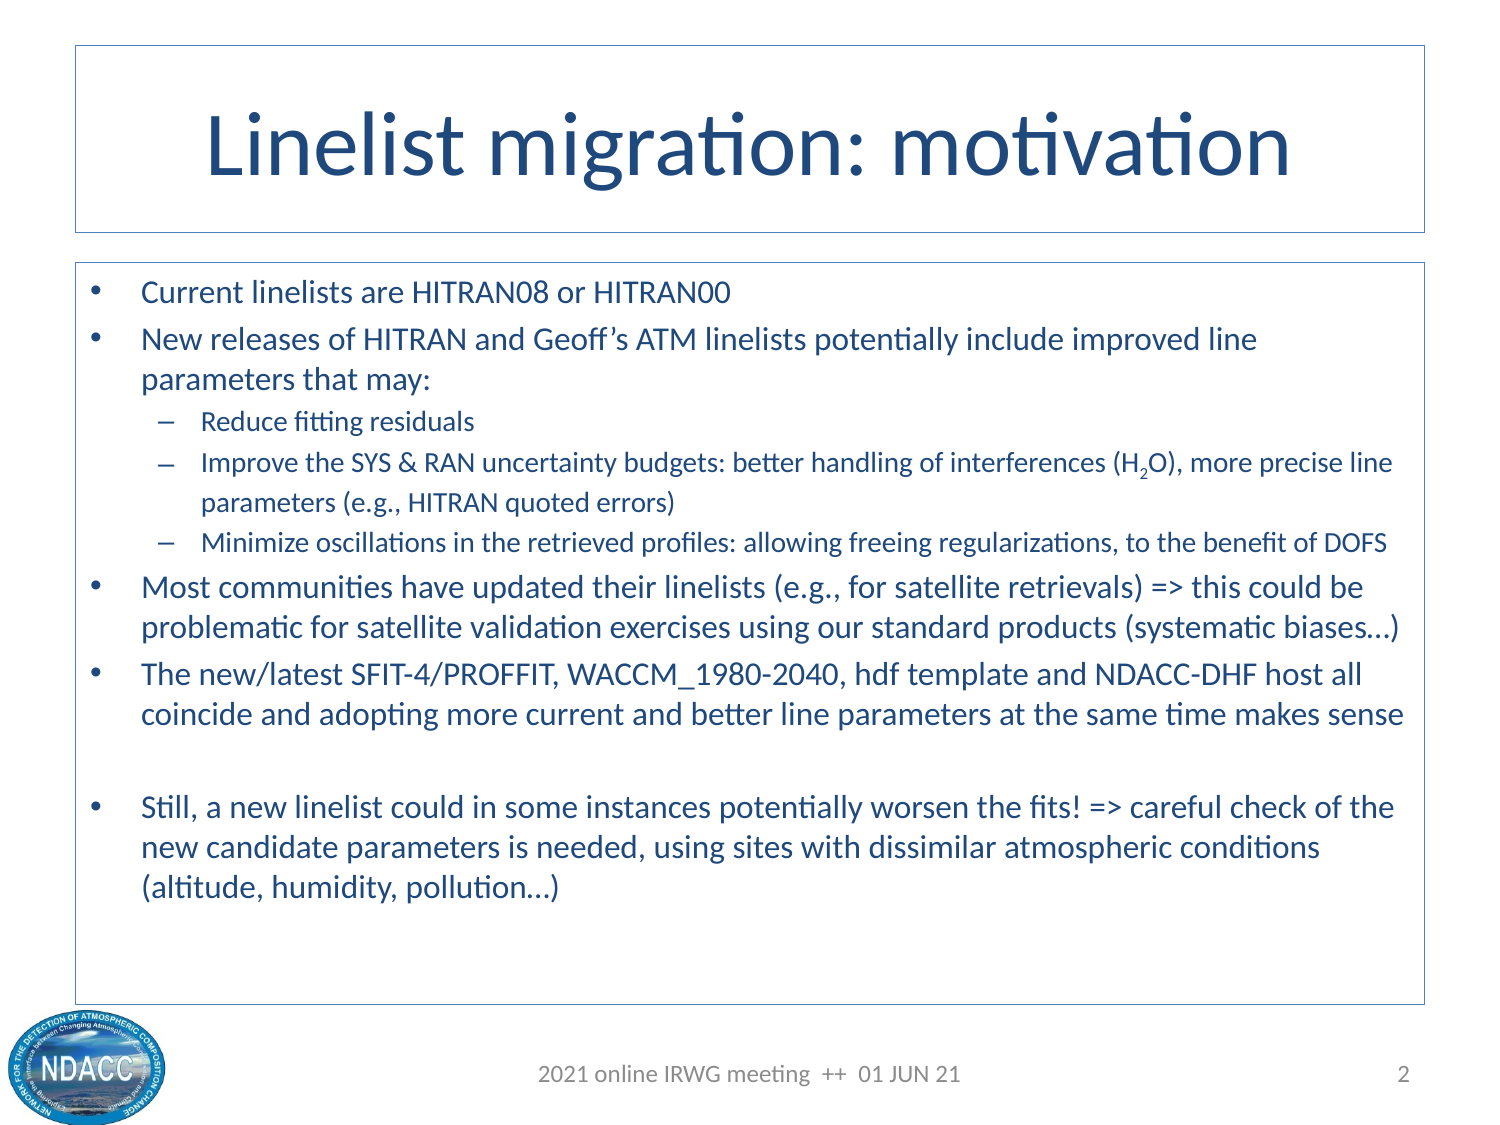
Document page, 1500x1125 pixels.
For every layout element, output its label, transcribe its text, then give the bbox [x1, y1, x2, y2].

title Linelist migration: motivation [75, 45, 1425, 233]
list Current linelists are HITRAN08 or HITRAN00 New releases of HITRAN and Geoff’s ATM linelists potentially include improved line parameters that may: Reduce fitting residuals Improve the SYS & RAN uncertainty budgets: better handling of interferences (H2O), more precise line parameters (e.g., HITRAN quoted errors) Minimize oscillations in the retrieved profiles: allowing freeing regularizations, to the benefit of DOFS Most communities have updated their linelists (e.g., for satellite retrievals) => this could be problematic for satellite validation exercises using our standard products (systematic biases…) The new/latest SFIT-4/PROFFIT, WACCM_1980-2040, hdf template and NDACC-DHF host all coincide and adopting more current and better line parameters at the same time makes sense Still, a new linelist could in some instances potentially worsen the fits! => careful check of the new candidate parameters is needed, using sites with dissimilar atmospheric conditions (altitude, humidity, pollution…) [75, 262, 1425, 1005]
picture [0, 1009, 174, 1125]
slide_number 2 [1074, 1042, 1425, 1103]
footer 2021 online IRWG meeting ++ 01 JUN 21 [512, 1042, 988, 1103]
